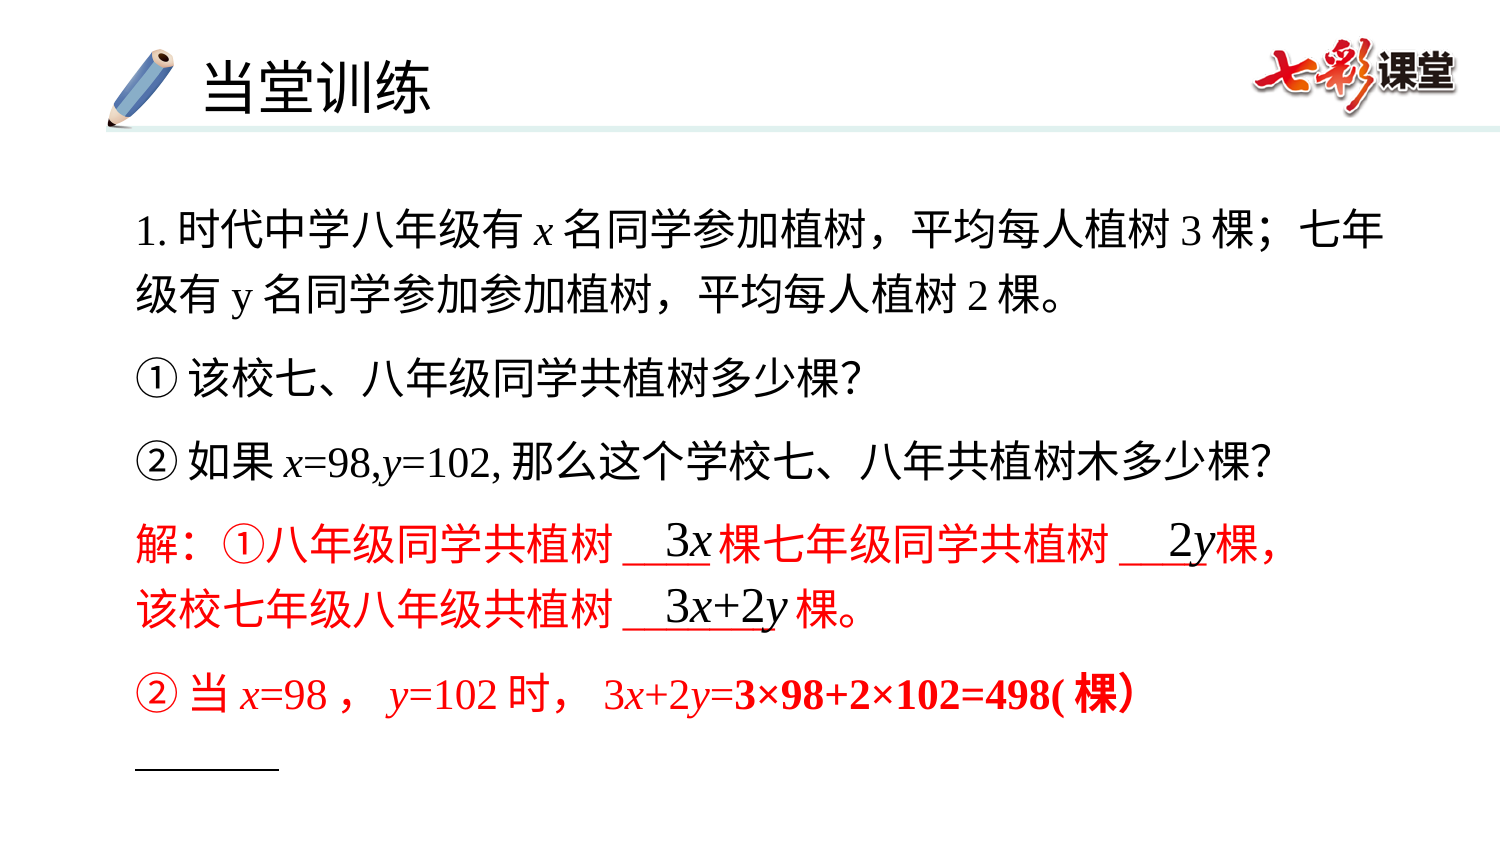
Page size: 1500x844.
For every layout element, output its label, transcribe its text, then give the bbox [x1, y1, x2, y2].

picture [1249, 32, 1461, 118]
picture [100, 32, 181, 146]
text_box 1.时代中学八年级有x名同学参加植树，平均每人植树3棵；七年级有y名同学参加参加植树，平均每人植树2棵。 ①该校七、八年级同学共植树多少棵？ ②如果x=98,y=102,那么这个学校七、八年共植树木多少棵？ 解：①八年级同学共植树____棵七年级同学共植树____棵， 该校七年级八年级共植树_______ 棵。 ②当x=98，y=102时，3x+2y=3×98+2×102=498(棵） [120, 181, 1429, 788]
text_box 2y [1153, 499, 1237, 575]
text_box 3x [650, 499, 747, 564]
text_box 3x+2y [650, 564, 833, 640]
